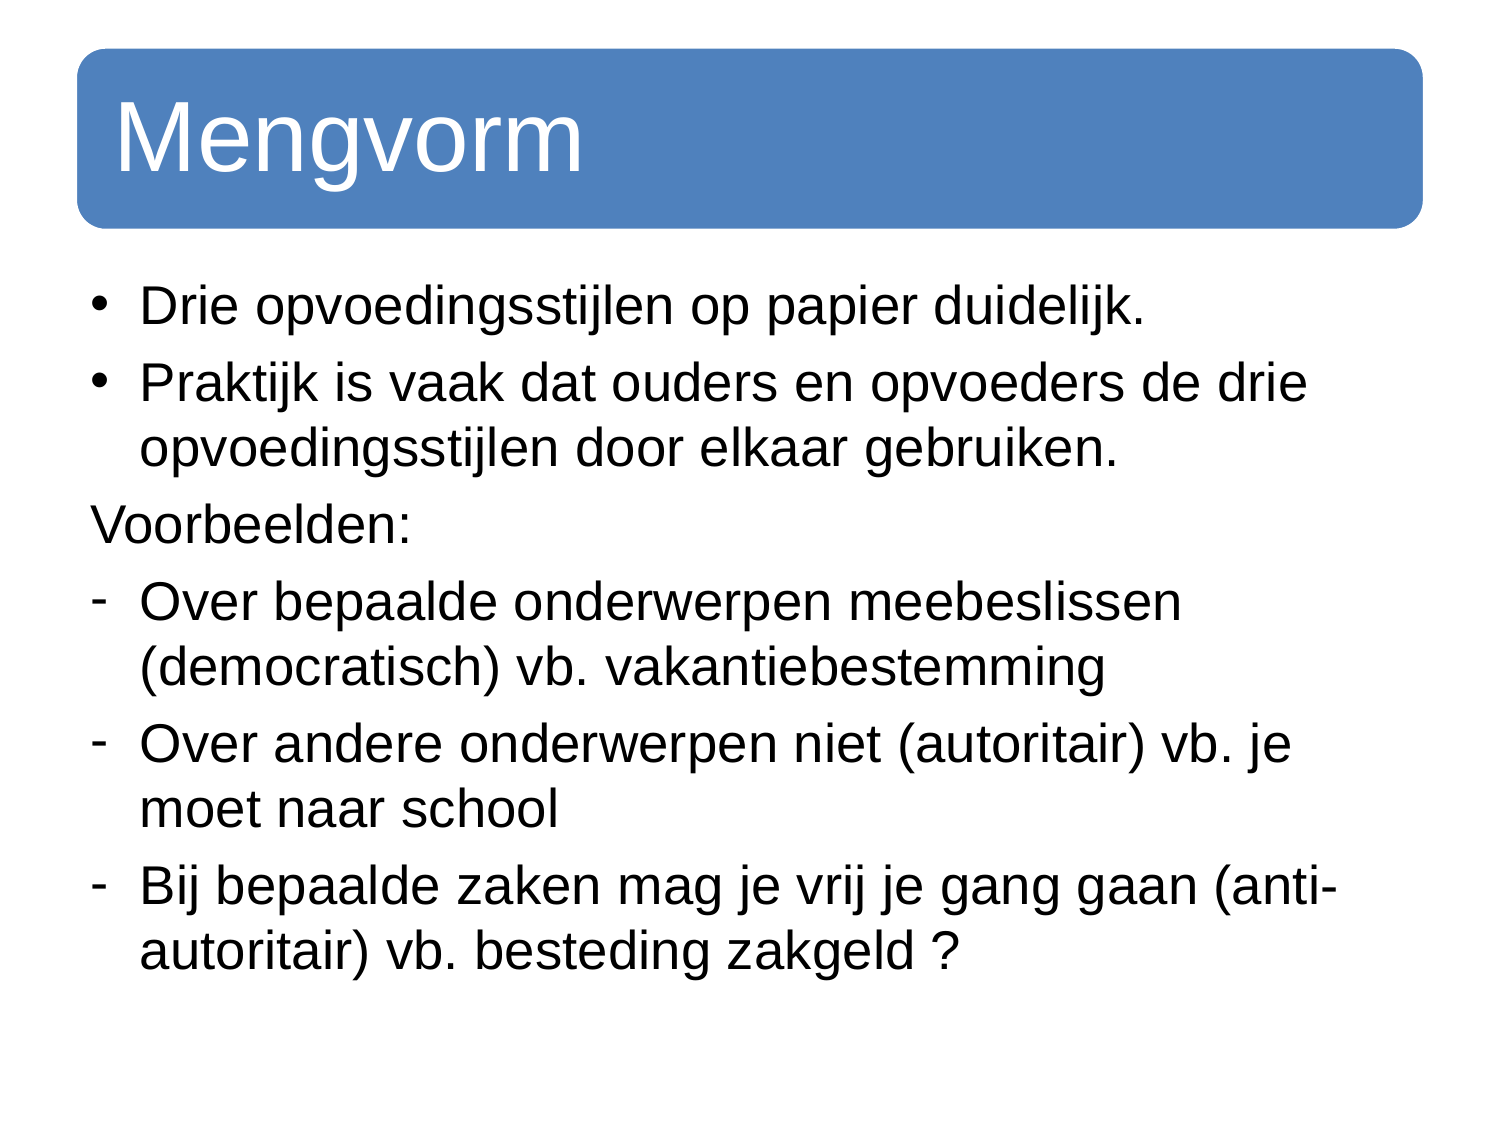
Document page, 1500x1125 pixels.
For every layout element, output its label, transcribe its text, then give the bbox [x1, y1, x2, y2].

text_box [74, 44, 1426, 233]
list Drie opvoedingsstijlen op papier duidelijk. Praktijk is vaak dat ouders en opvoeders de drie opvoedingsstijlen door elkaar gebruiken. Voorbeelden: Over bepaalde onderwerpen meebeslissen (democratisch) vb. vakantiebestemming Over andere onderwerpen niet (autoritair) vb. je moet naar school Bij bepaalde zaken mag je vrij je gang gaan (anti-autoritair) vb. besteding zakgeld ? [75, 262, 1425, 1005]
